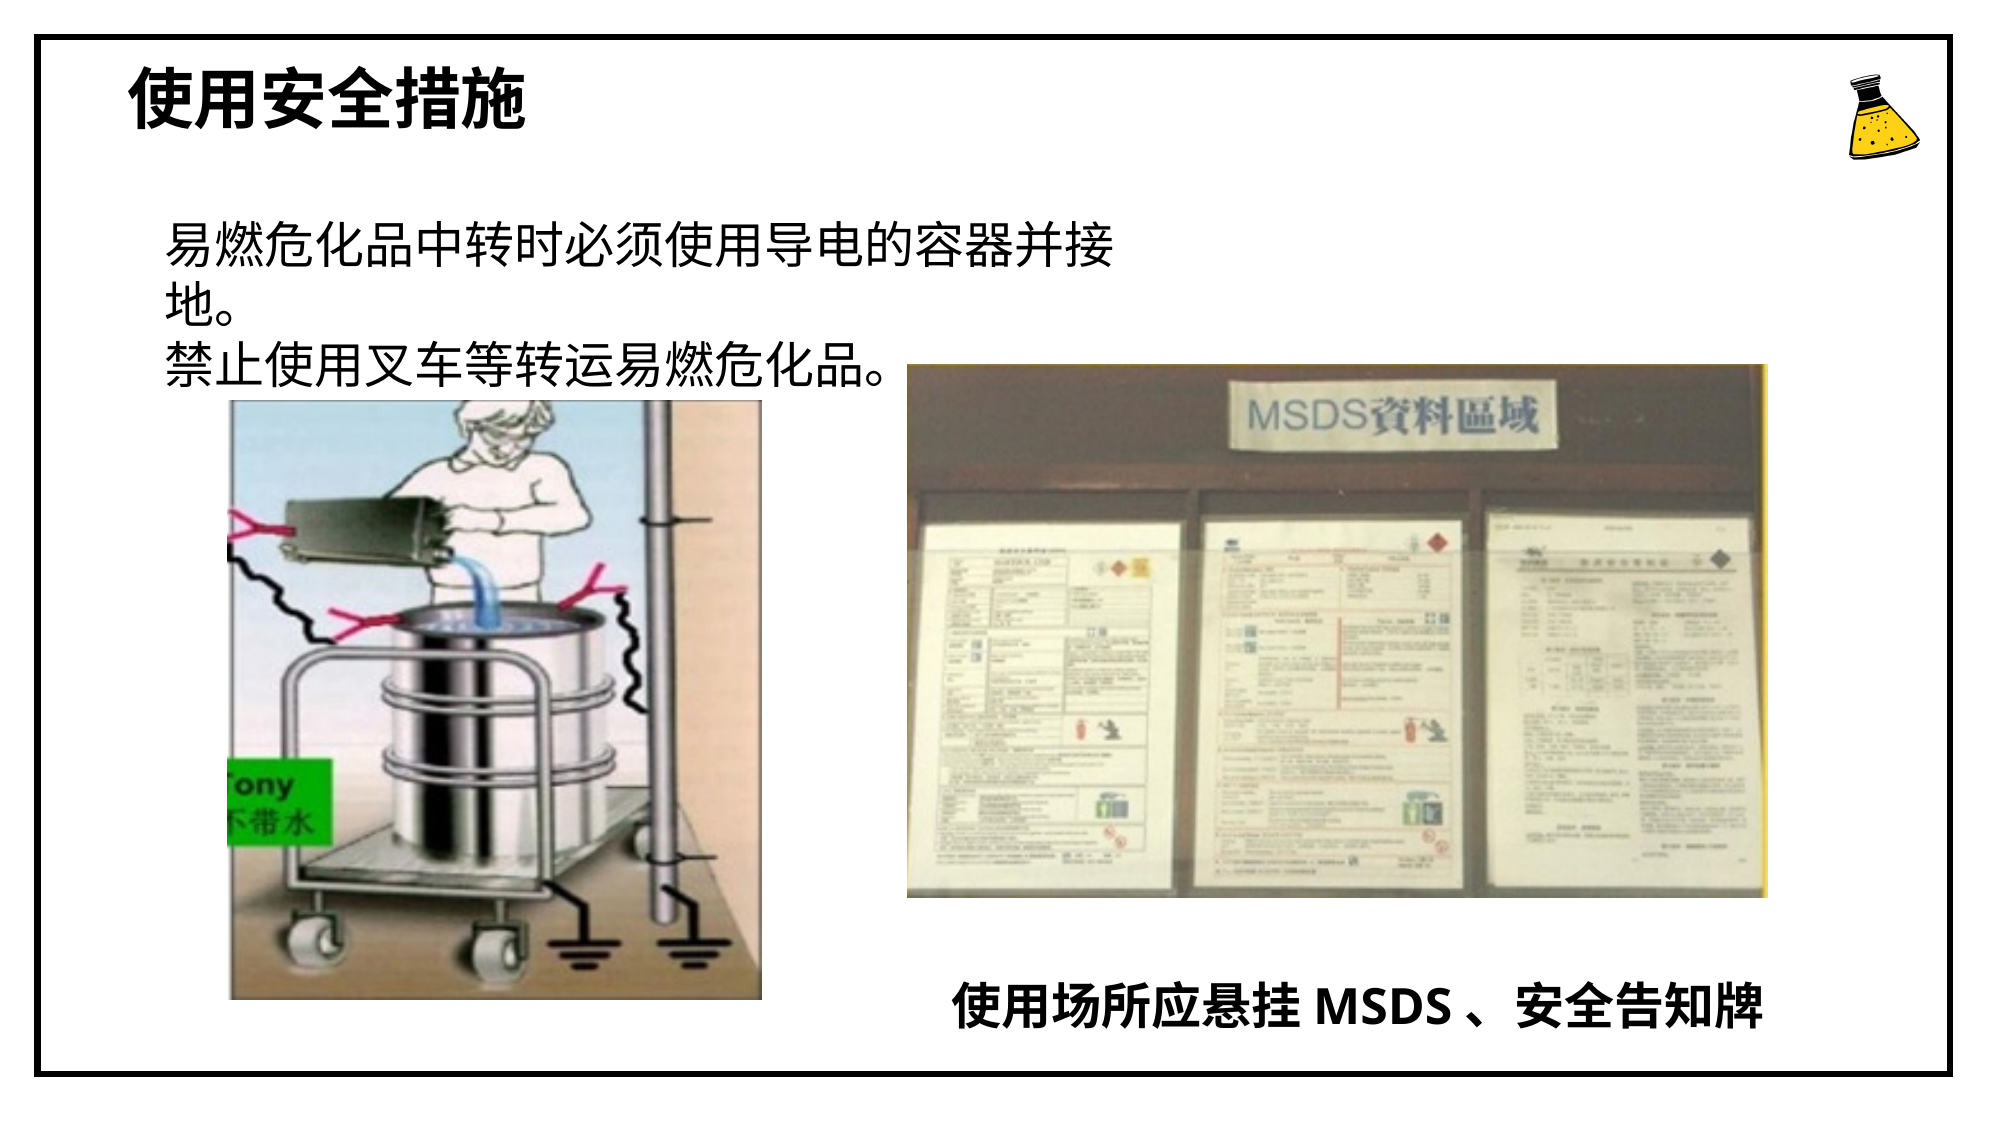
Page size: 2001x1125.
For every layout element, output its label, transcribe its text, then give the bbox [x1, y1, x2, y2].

text_box 使用场所应悬挂MSDS、安全告知牌 [895, 966, 1821, 1042]
text_box 使用安全措施 [112, 49, 680, 145]
picture [227, 400, 762, 1000]
text_box 易燃危化品中转时必须使用导电的容器并接地。 禁止使用叉车等转运易燃危化品。 [149, 206, 1225, 401]
picture [907, 364, 1768, 898]
picture [1849, 74, 1920, 160]
